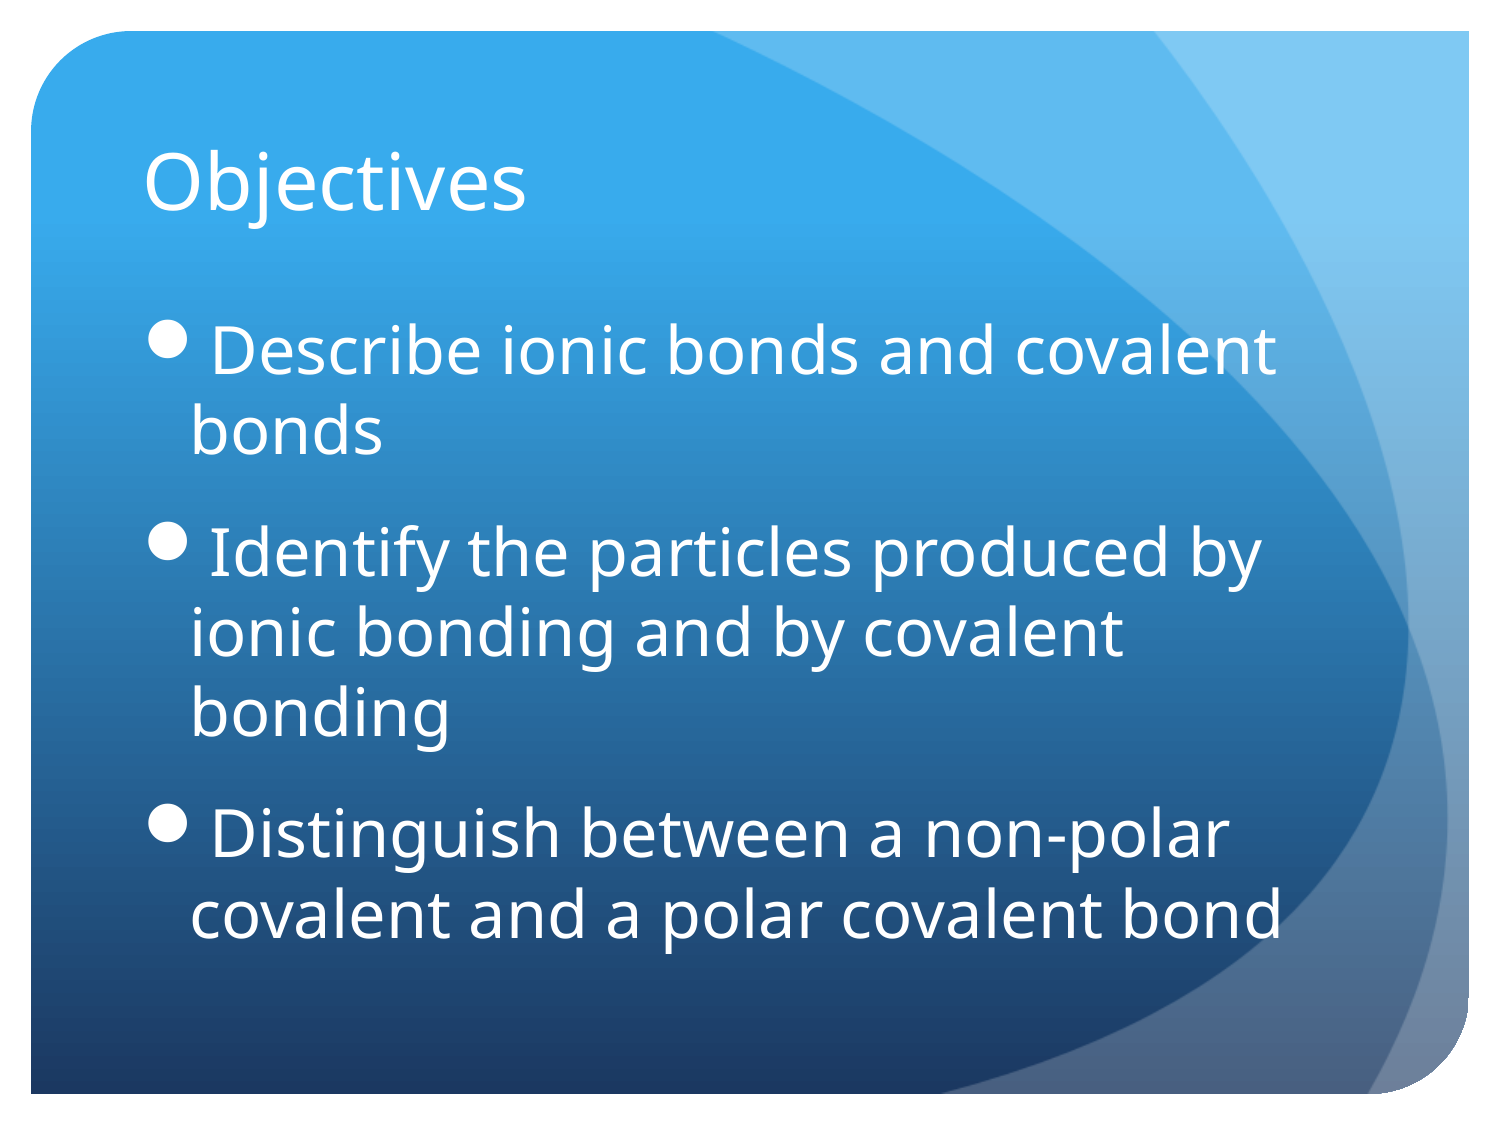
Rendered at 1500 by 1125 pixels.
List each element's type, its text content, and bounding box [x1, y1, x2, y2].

picture [24, 30, 1473, 1094]
list Describe ionic bonds and covalent bonds Identify the particles produced by ionic bonding and by covalent bonding Distinguish between a non-polar covalent and a polar covalent bond [127, 299, 1372, 991]
title Objectives [127, 62, 1372, 234]
